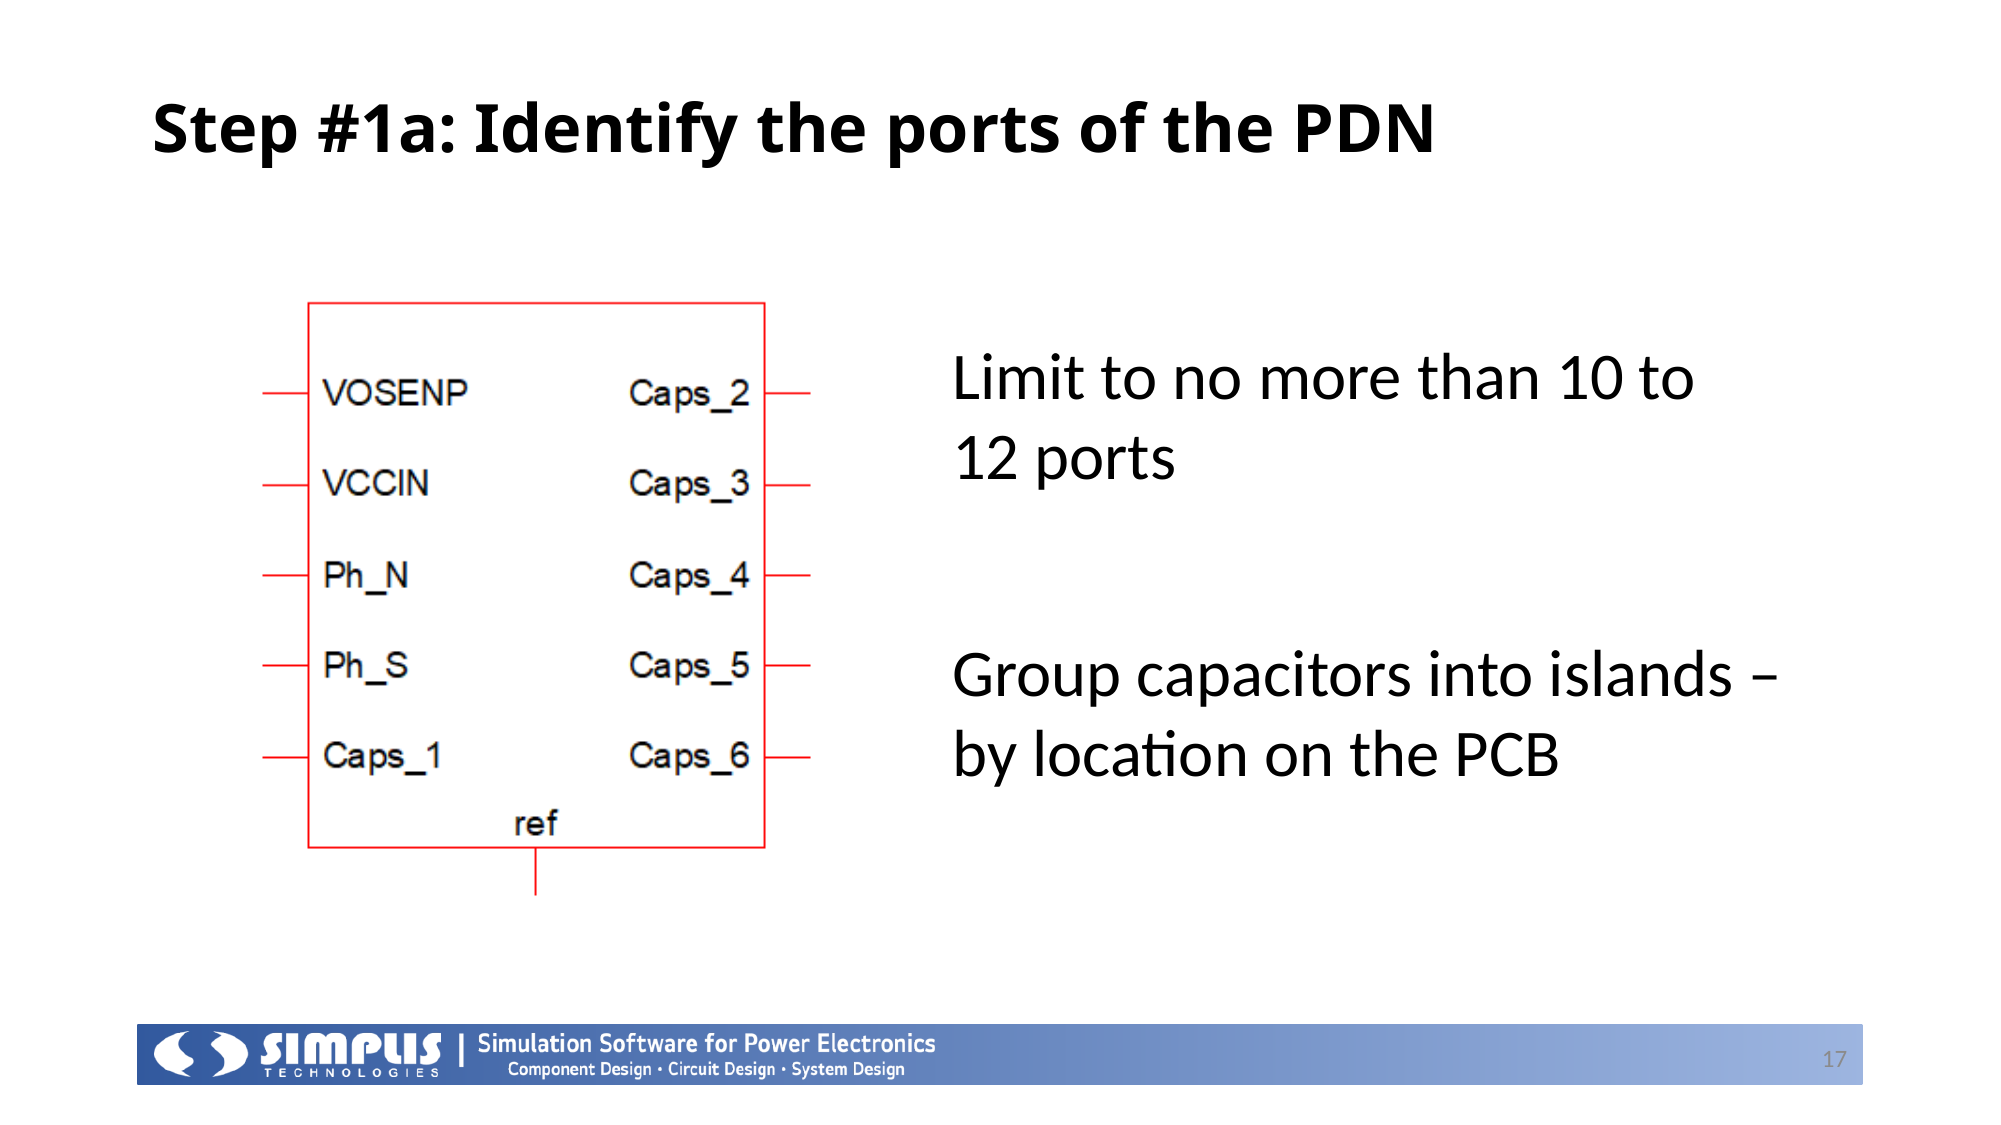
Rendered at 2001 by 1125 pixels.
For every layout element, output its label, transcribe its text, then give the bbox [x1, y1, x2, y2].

text_box Limit to no more than 10 to 12 ports [937, 325, 1712, 500]
text_box Group capacitors into islands – by location on the PCB [937, 622, 1812, 798]
slide_number 17 [1412, 1027, 1863, 1088]
title Step #1a: Identify the ports of the PDN [137, 37, 1863, 225]
picture [201, 205, 933, 956]
picture [154, 1007, 945, 1108]
